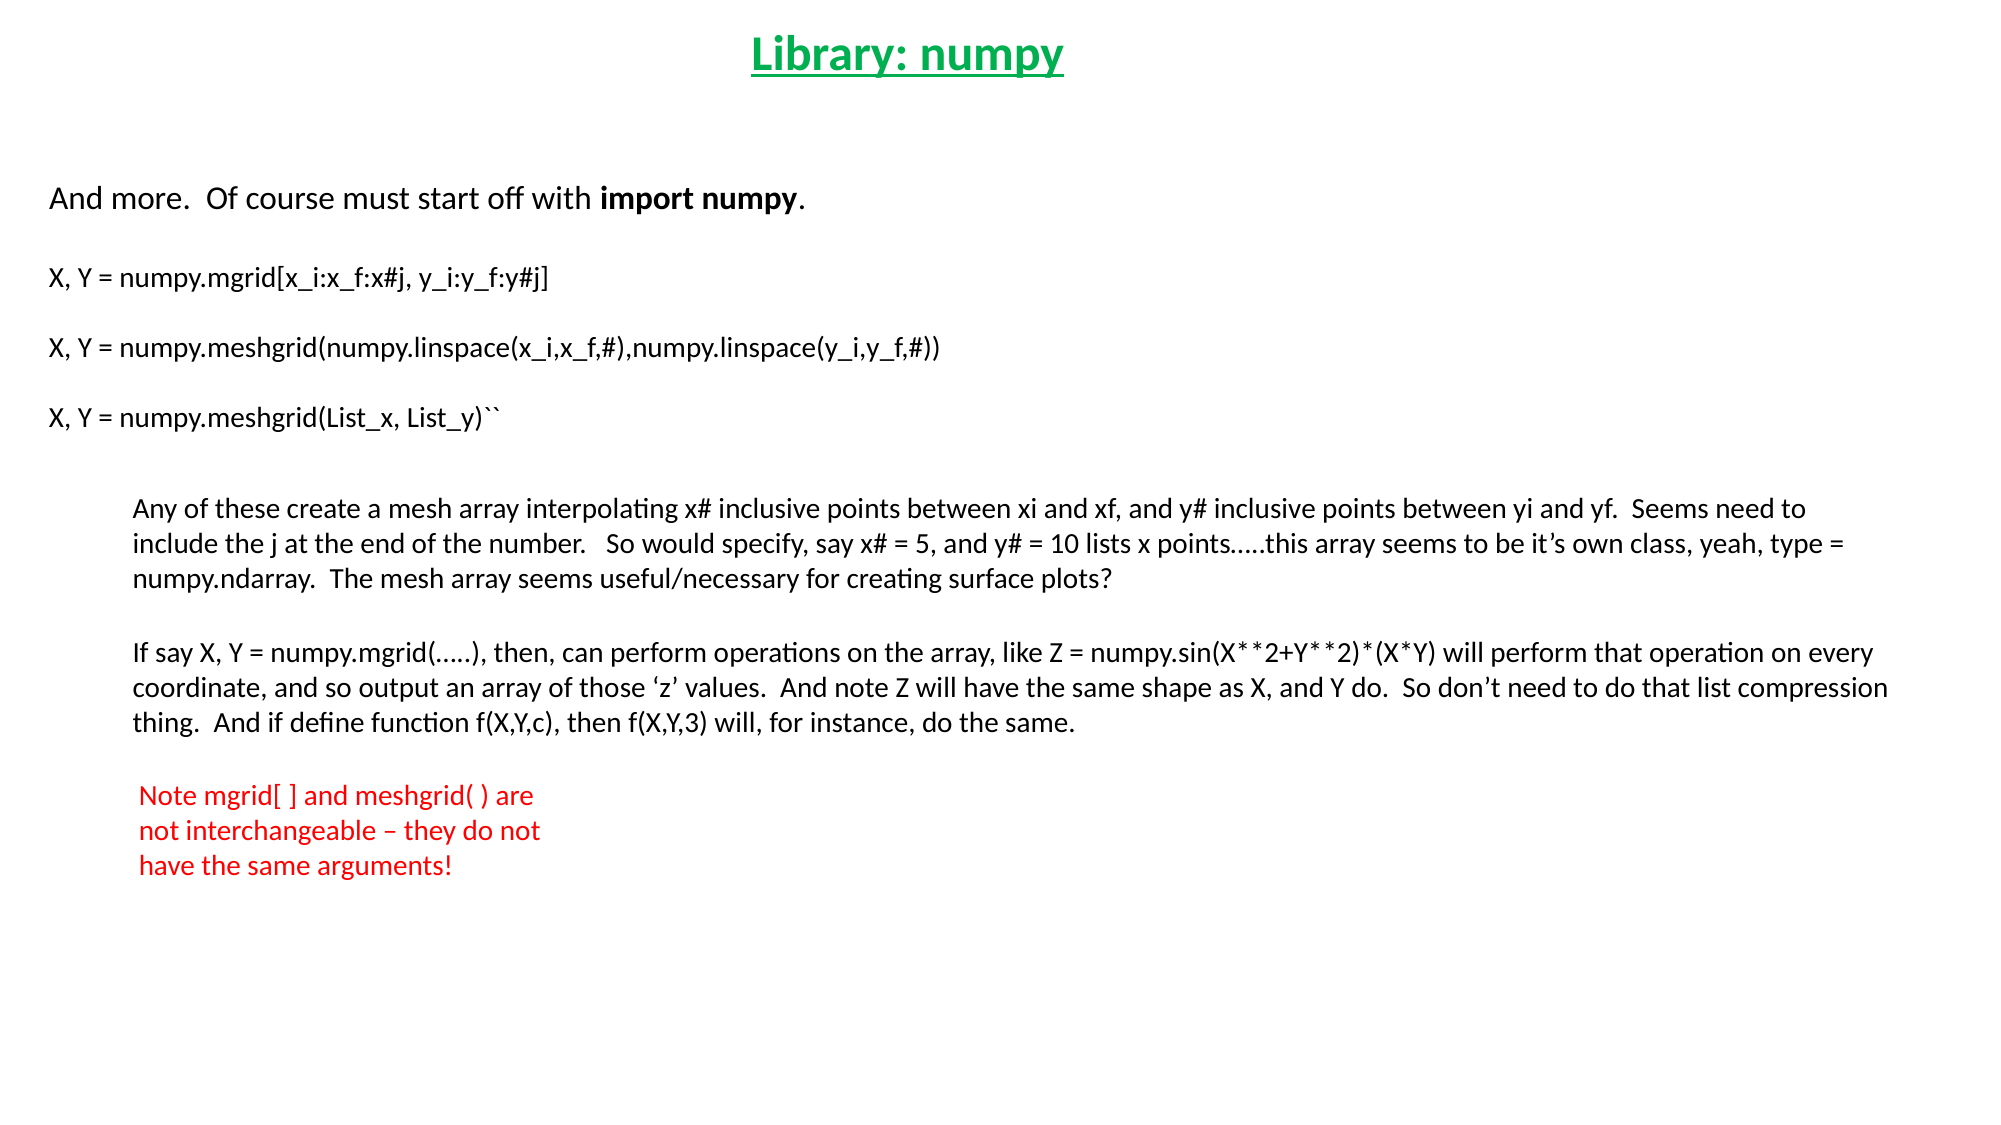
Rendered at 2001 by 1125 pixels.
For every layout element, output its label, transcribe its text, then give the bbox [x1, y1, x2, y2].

text_box And more. Of course must start off with import numpy. [34, 169, 900, 224]
text_box Library: numpy [736, 12, 1080, 88]
text_box Note mgrid[ ] and meshgrid( ) are not interchangeable – they do not have the same arguments! [123, 768, 559, 889]
text_box Any of these create a mesh array interpolating x# inclusive points between xi and xf, and y# inclusive points between yi and yf. Seems need to include the j at the end of the number. So would specify, say x# = 5, and y# = 10 lists x points…..this array seems to be it’s own class, yeah, type = numpy.ndarray. The mesh array seems useful/necessary for creating surface plots? [117, 482, 1883, 602]
text_box X, Y = numpy.mgrid[x_i:x_f:x#j, y_i:y_f:y#j] X, Y = numpy.meshgrid(numpy.linspace(x_i,x_f,#),numpy.linspace(y_i,y_f,#)) X, Y = numpy.meshgrid(List_x, List_y)`` [34, 250, 990, 441]
text_box If say X, Y = numpy.mgrid(…..), then, can perform operations on the array, like Z = numpy.sin(X**2+Y**2)*(X*Y) will perform that operation on every coordinate, and so output an array of those ‘z’ values. And note Z will have the same shape as X, and Y do. So don’t need to do that list compression thing. And if define function f(X,Y,c), then f(X,Y,3) will, for instance, do the same. [117, 625, 1971, 746]
